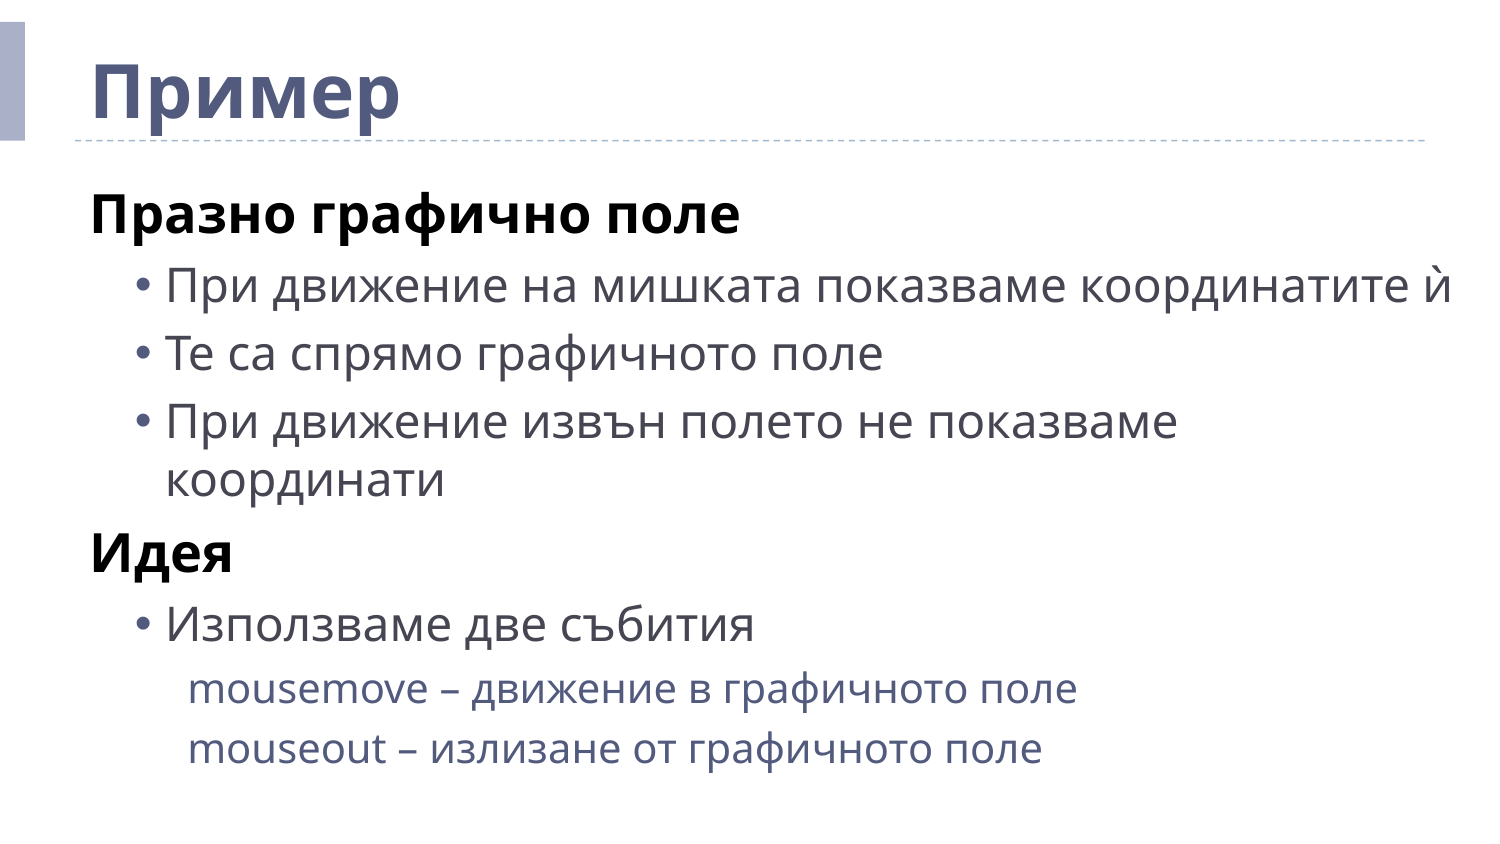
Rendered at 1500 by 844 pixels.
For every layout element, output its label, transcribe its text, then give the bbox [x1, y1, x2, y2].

title Пример [75, 18, 1475, 141]
list Празно графично поле При движение на мишката показваме координатите ѝ Те са спрямо графичното поле При движение извън полето не показваме координати Идея Използваме две събития mousemove – движение в графичното поле mouseout – излизане от графичното поле [75, 171, 1475, 835]
